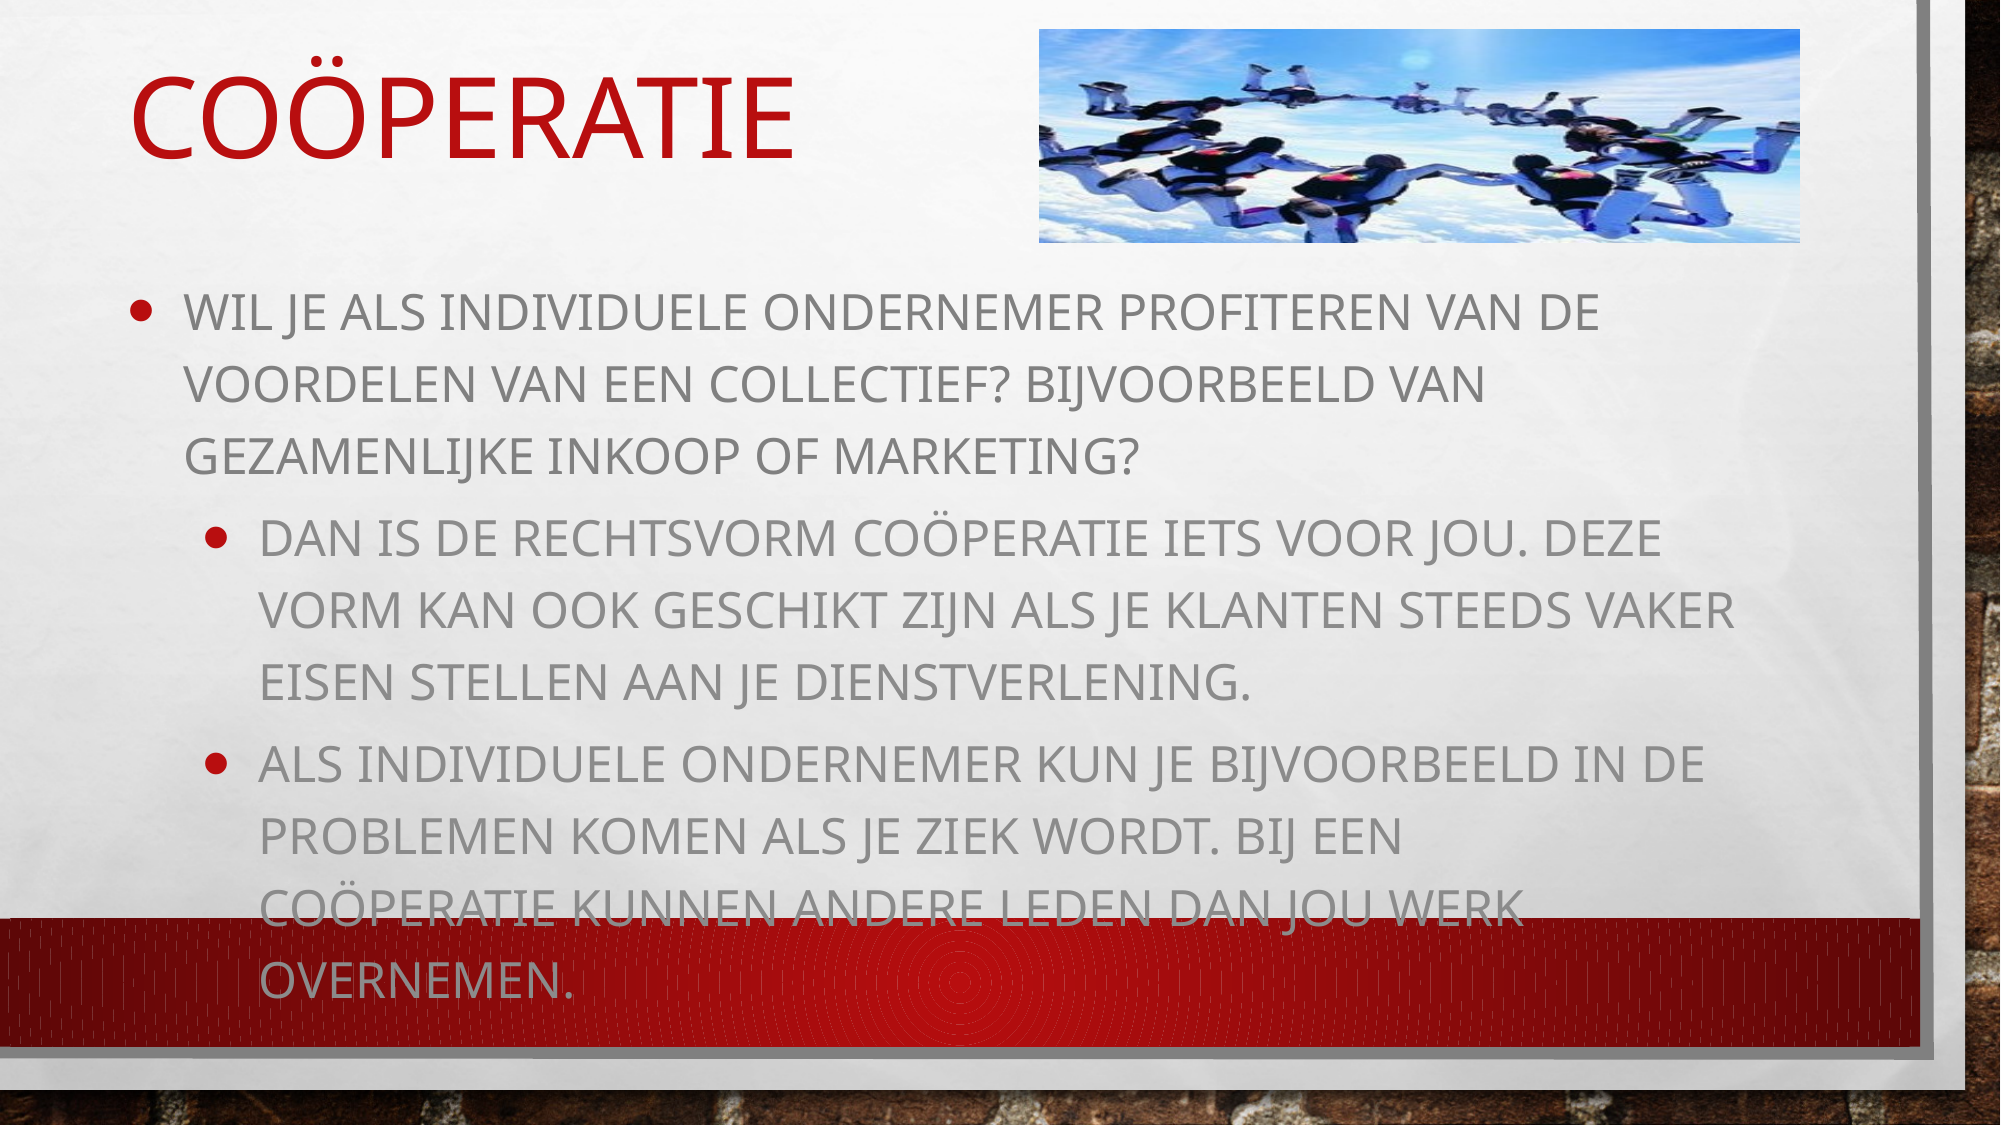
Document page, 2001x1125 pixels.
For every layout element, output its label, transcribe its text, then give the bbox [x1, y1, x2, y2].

picture [1039, 28, 1801, 243]
title Coöperatie [112, 0, 1818, 191]
list Wil je als individuele ondernemer profiteren van de voordelen van een collectief? Bijvoorbeeld van gezamenlijke inkoop of marketing? Dan is de rechtsvorm coöperatie iets voor jou. Deze vorm kan ook geschikt zijn als je klanten steeds vaker eisen stellen aan je dienstverlening. Als individuele ondernemer kun je bijvoorbeeld in de problemen komen als je ziek wordt. Bij een coöperatie kunnen andere leden dan jou werk overnemen. [112, 260, 1818, 883]
picture [0, 0, 2000, 1125]
